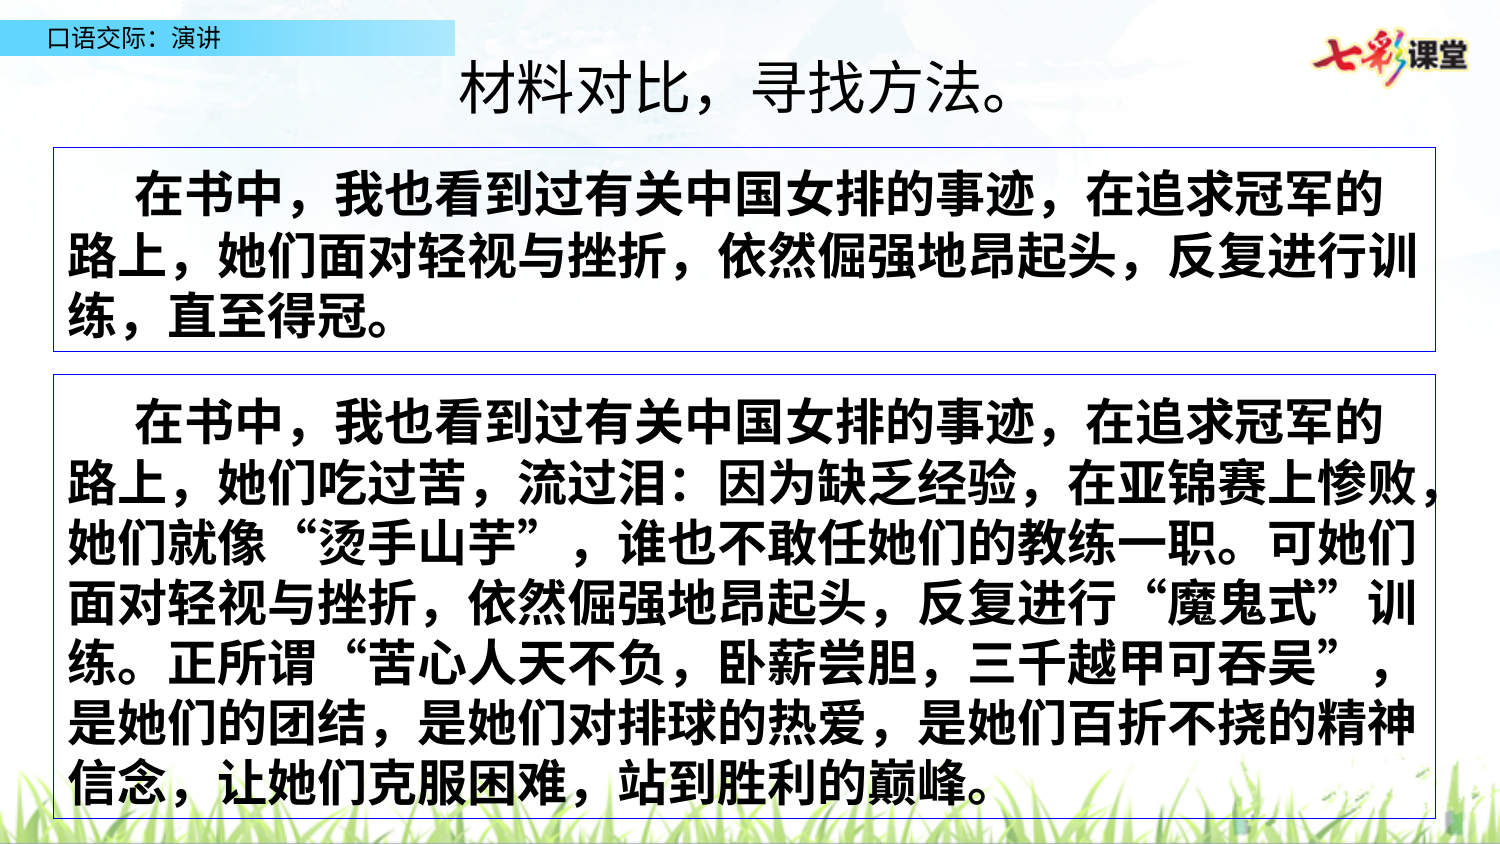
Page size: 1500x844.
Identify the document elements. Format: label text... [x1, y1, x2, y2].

text_box 在书中，我也看到过有关中国女排的事迹，在追求冠军的路上，她们吃过苦，流过泪：因为缺乏经验，在亚锦赛上惨败，她们就像“烫手山芋”，谁也不敢任她们的教练一职。可她们面对轻视与挫折，依然倔强地昂起头，反复进行“魔鬼式”训练。正所谓“苦心人天不负，卧薪尝胆，三千越甲可吞吴”，是她们的团结，是她们对排球的热爱，是她们百折不挠的精神信念，让她们克服困难，站到胜利的巅峰。 [53, 374, 1436, 819]
text_box 材料对比，寻找方法。 [443, 43, 1056, 129]
text_box 在书中，我也看到过有关中国女排的事迹，在追求冠军的路上，她们面对轻视与挫折，依然倔强地昂起头，反复进行训练，直至得冠。 [53, 147, 1436, 352]
picture [0, 0, 1500, 844]
